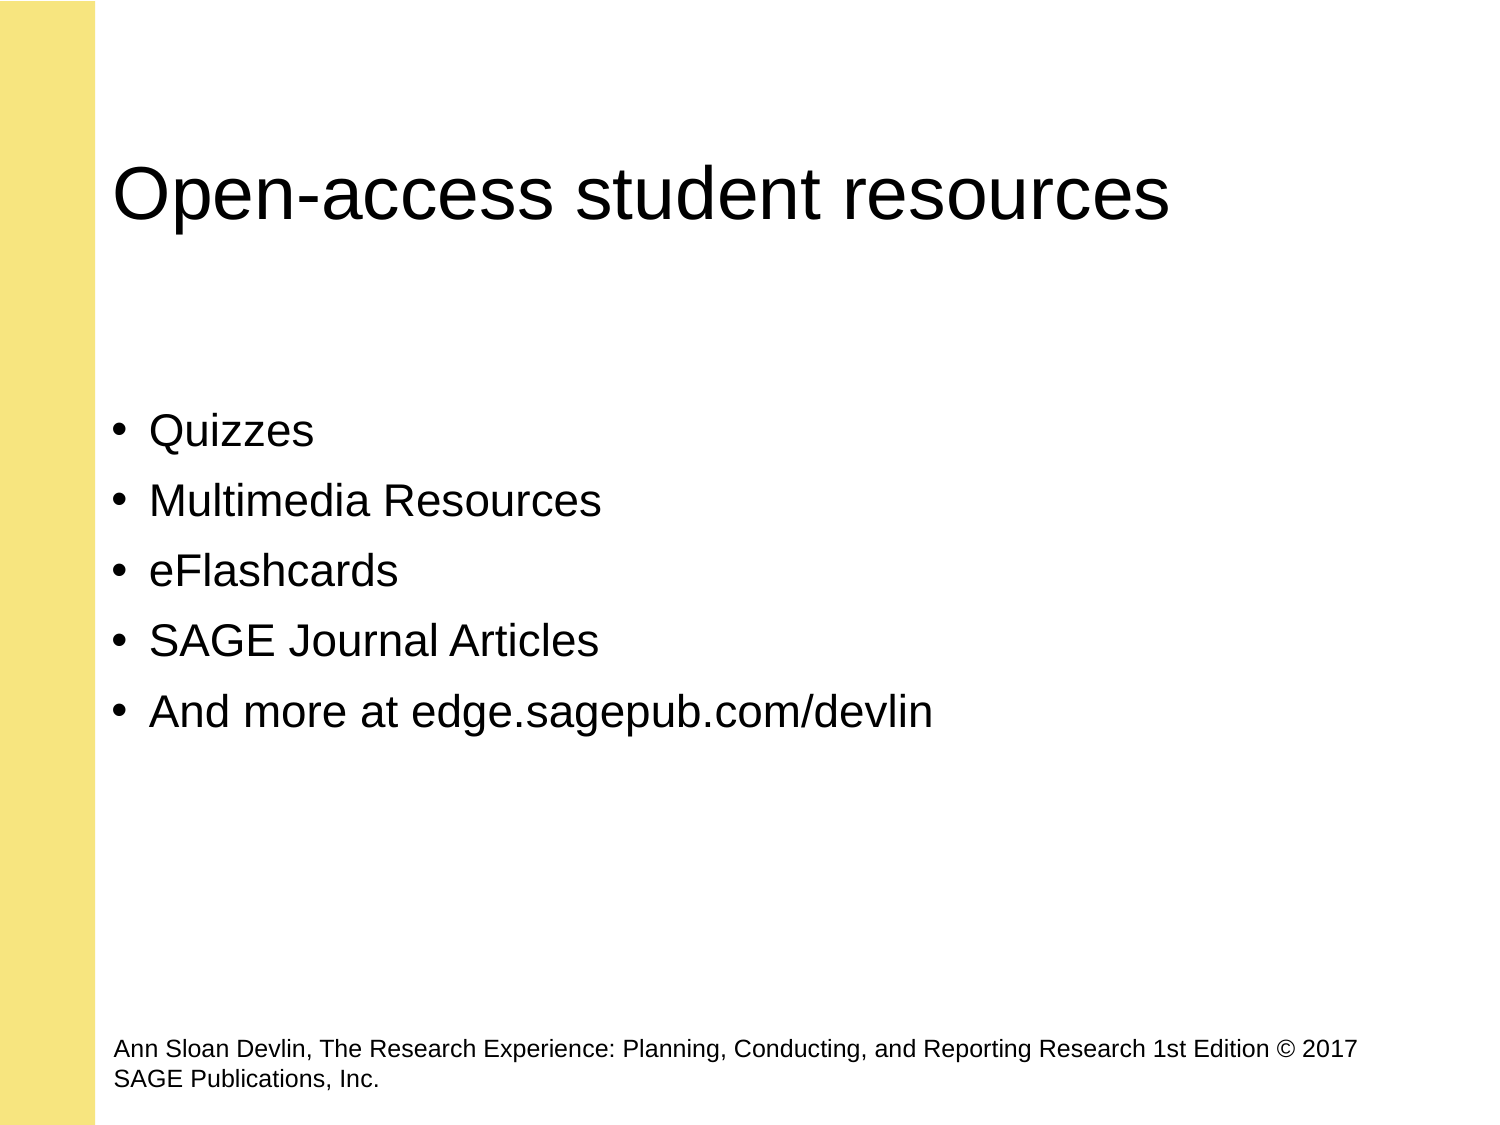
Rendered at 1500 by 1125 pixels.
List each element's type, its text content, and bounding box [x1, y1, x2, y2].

title Open-access student resources [97, 128, 1223, 263]
picture [0, 1, 96, 1125]
list Quizzes Multimedia Resources eFlashcards SAGE Journal Articles And more at edge.sagepub.com/devlin [96, 399, 1334, 753]
